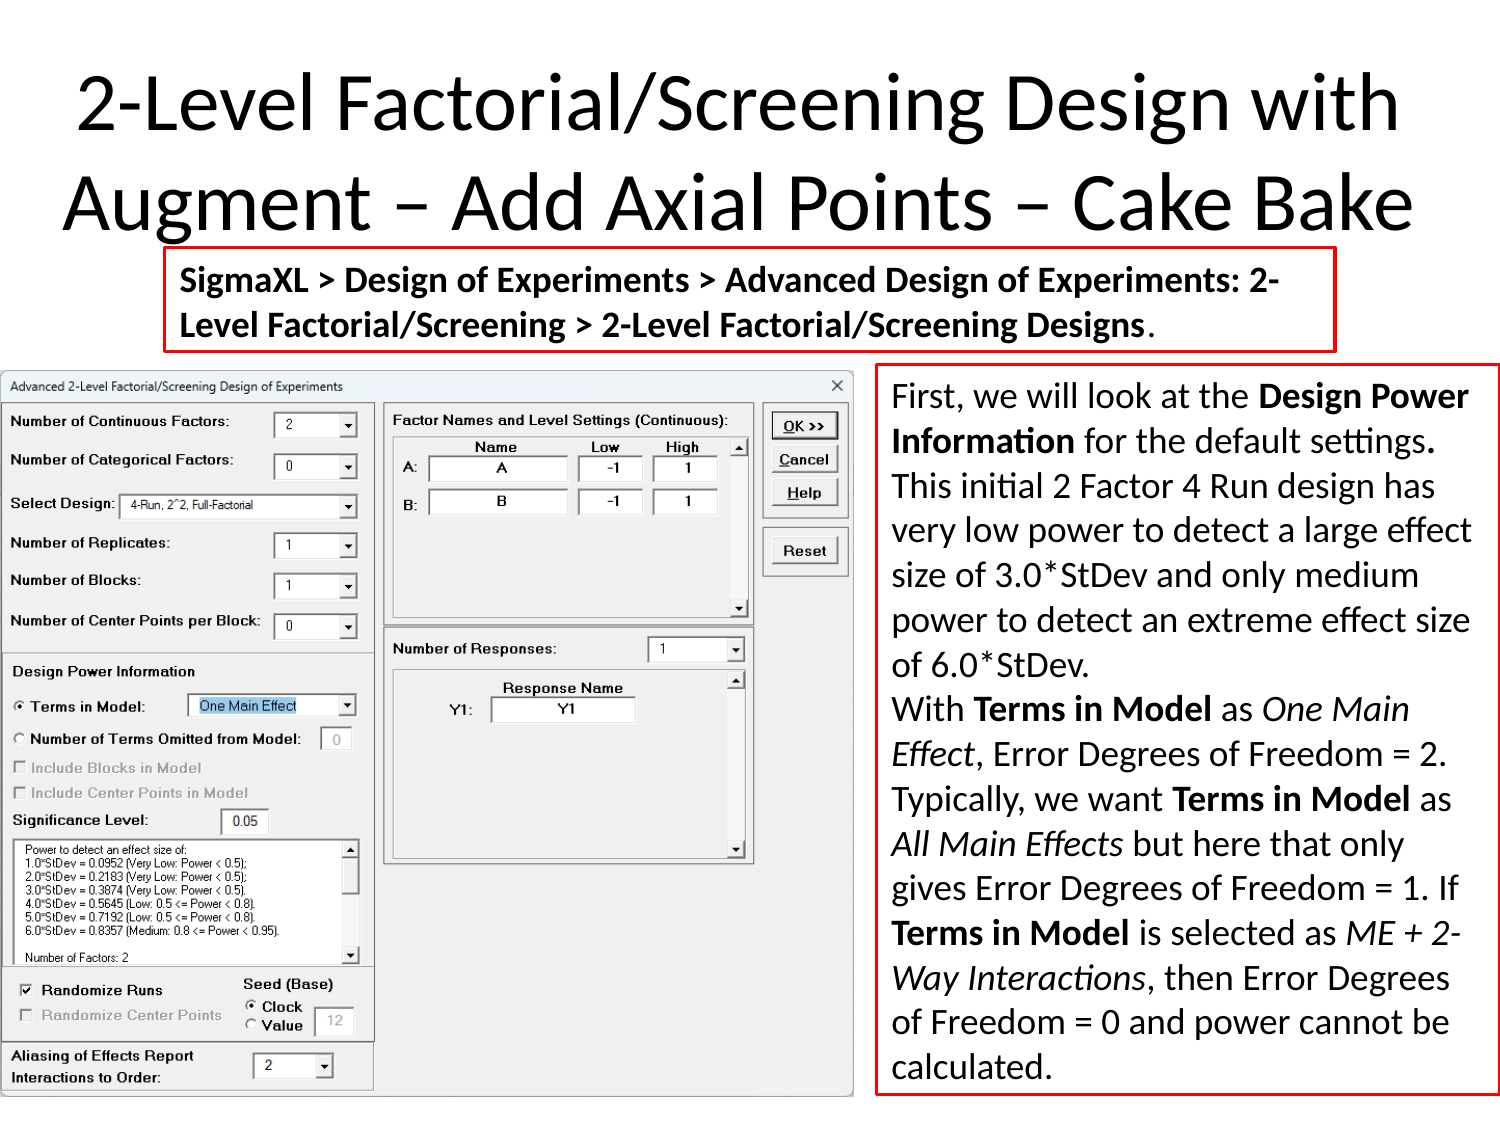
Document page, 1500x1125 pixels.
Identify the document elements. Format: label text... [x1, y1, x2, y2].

text_box SigmaXL > Design of Experiments > Advanced Design of Experiments: 2-Level Factorial/Screening > 2-Level Factorial/Screening Designs. [164, 247, 1336, 352]
picture [0, 370, 854, 1097]
title 2-Level Factorial/Screening Design with Augment – Add Axial Points – Cake Bake [0, 39, 1500, 153]
text_box First, we will look at the Design Power Information for the default settings. This initial 2 Factor 4 Run design has very low power to detect a large effect size of 3.0*StDev and only medium power to detect an extreme effect size of 6.0*StDev. With Terms in Model as One Main Effect, Error Degrees of Freedom = 2. Typically, we want Terms in Model as All Main Effects but here that only gives Error Degrees of Freedom = 1. If Terms in Model is selected as ME + 2-Way Interactions, then Error Degrees of Freedom = 0 and power cannot be calculated. [876, 364, 1500, 1095]
